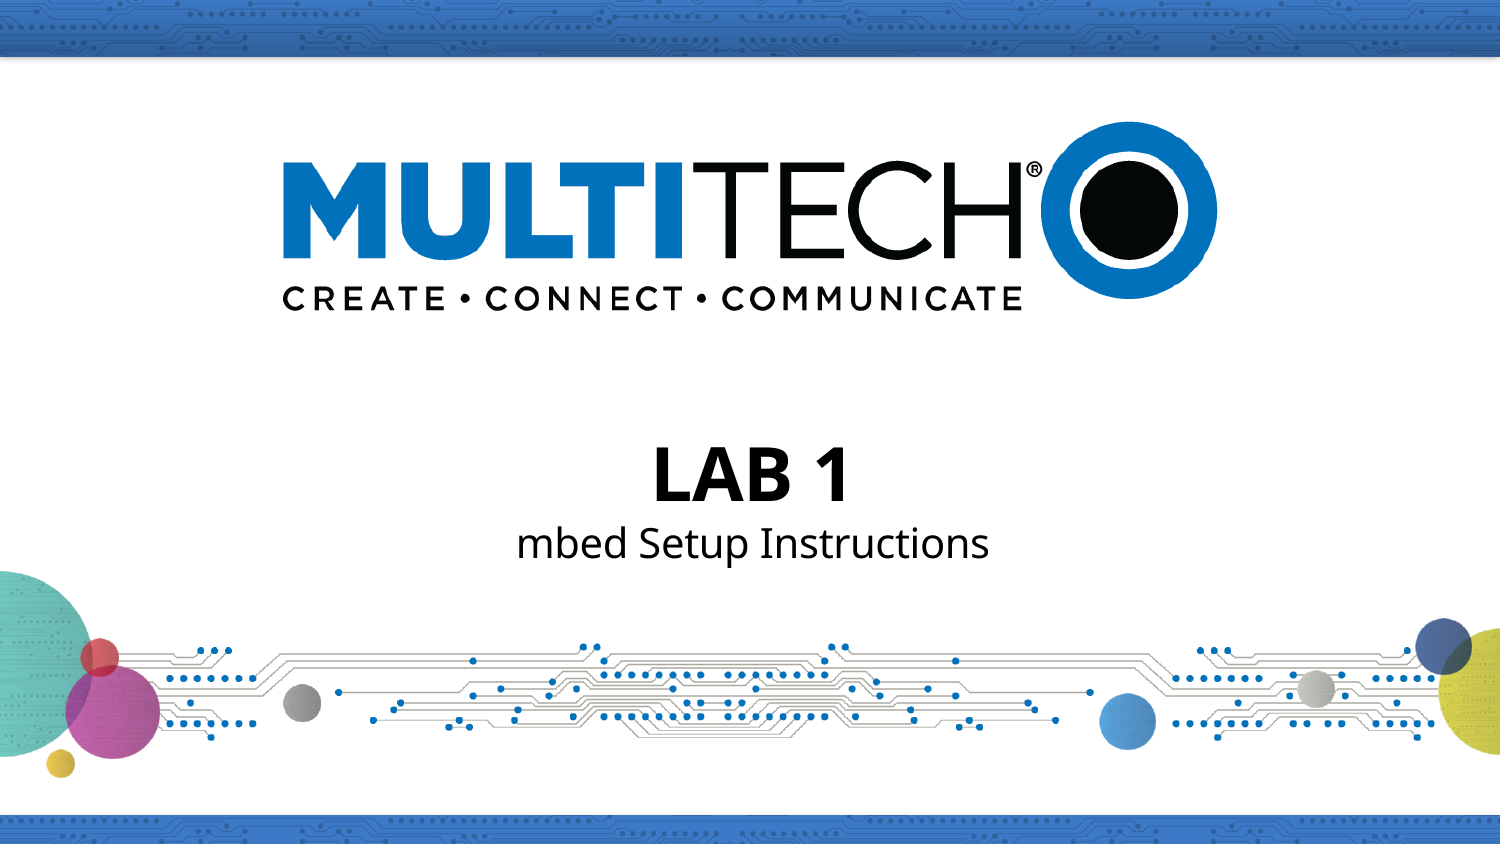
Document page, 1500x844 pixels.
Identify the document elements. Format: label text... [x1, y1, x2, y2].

picture [0, 815, 1500, 844]
picture [0, 0, 1500, 56]
picture [0, 571, 1500, 778]
picture [281, 121, 1219, 317]
title LAB 1 mbed Setup Instructions [75, 334, 1425, 660]
